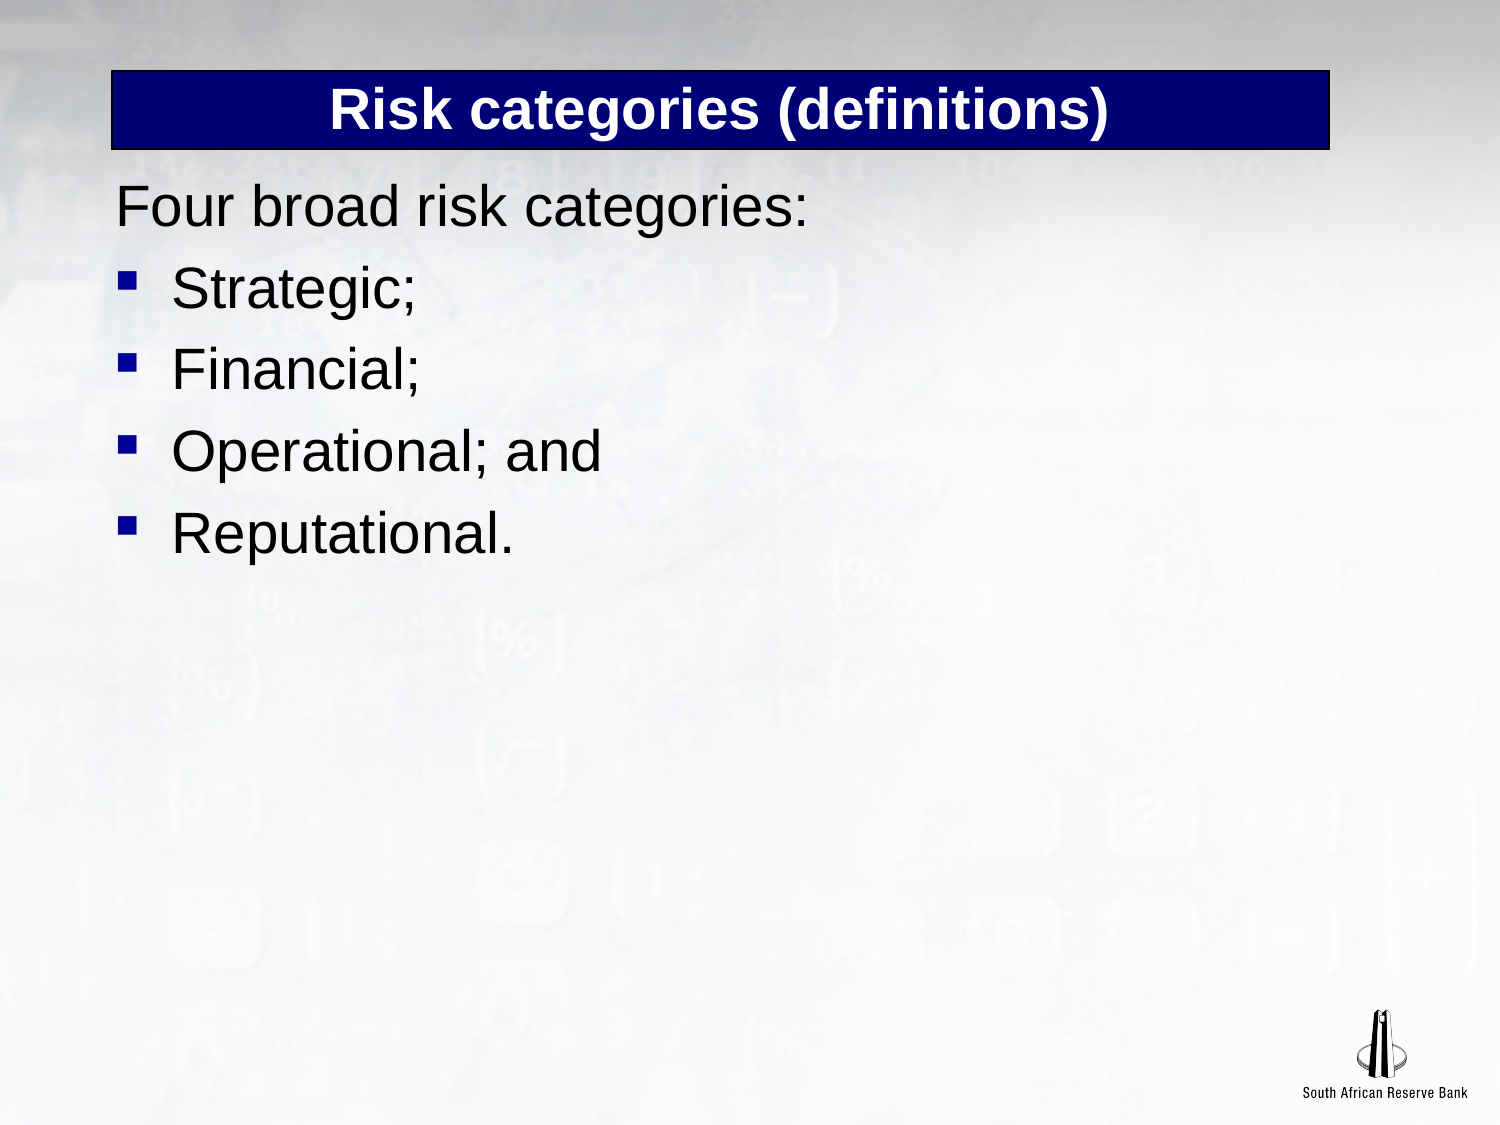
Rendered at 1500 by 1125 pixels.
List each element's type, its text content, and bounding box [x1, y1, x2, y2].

title Risk categories (definitions) [111, 70, 1330, 150]
list Four broad risk categories: Strategic; Financial; Operational; and Reputational. [100, 160, 1176, 888]
picture [0, 0, 1500, 1125]
